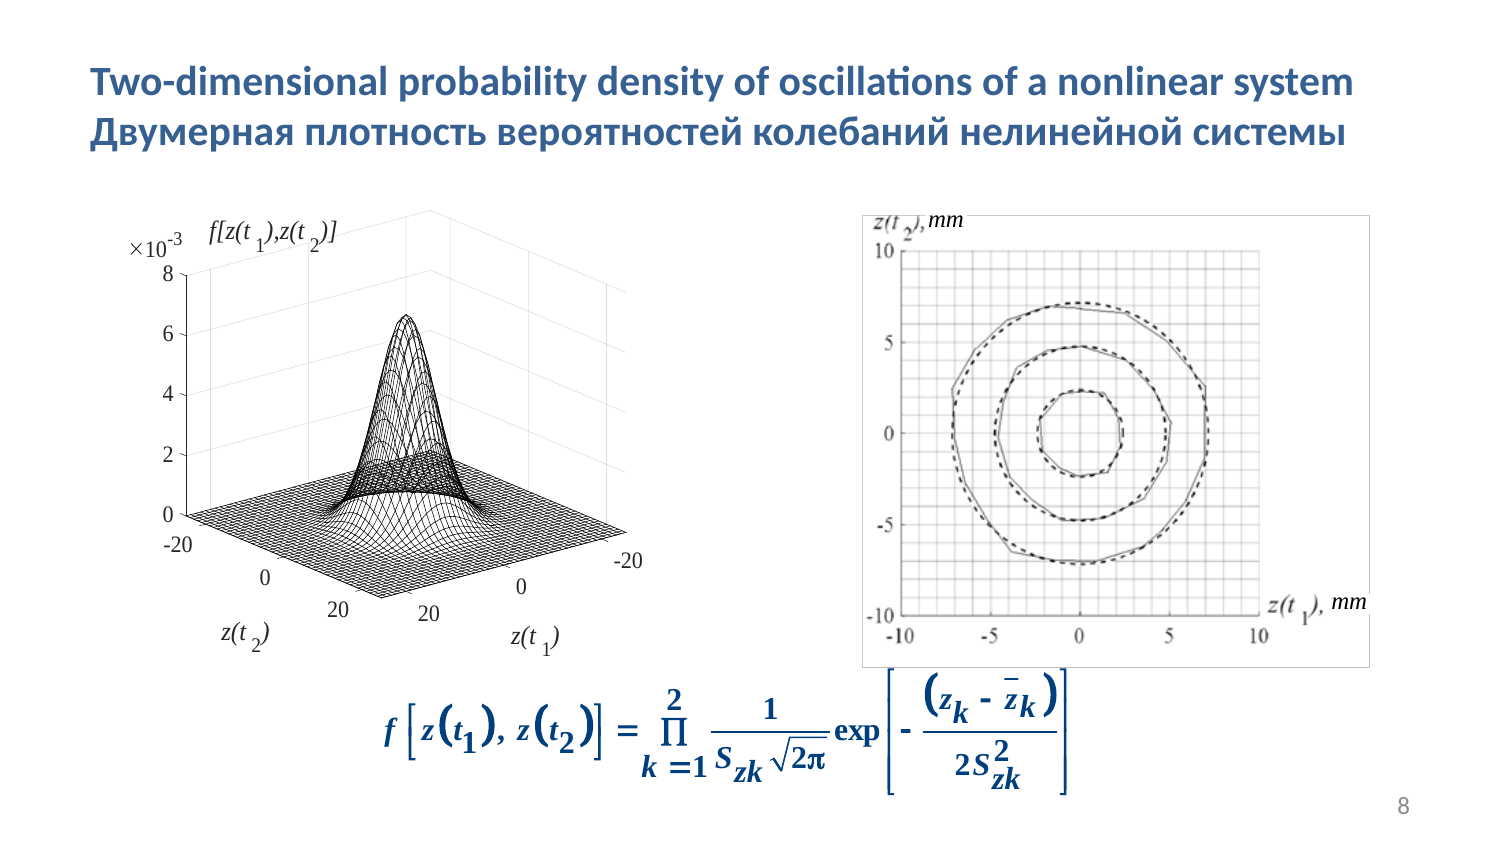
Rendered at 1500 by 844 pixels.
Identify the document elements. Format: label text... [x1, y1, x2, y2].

picture [111, 173, 680, 659]
title Two-dimensional probability density of oscillations of a nonlinear system Двумерная плотность вероятностей колебаний нелинейной системы [75, 33, 1425, 175]
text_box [855, 208, 1372, 671]
slide_number 8 [1086, 782, 1425, 827]
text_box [371, 661, 1081, 844]
